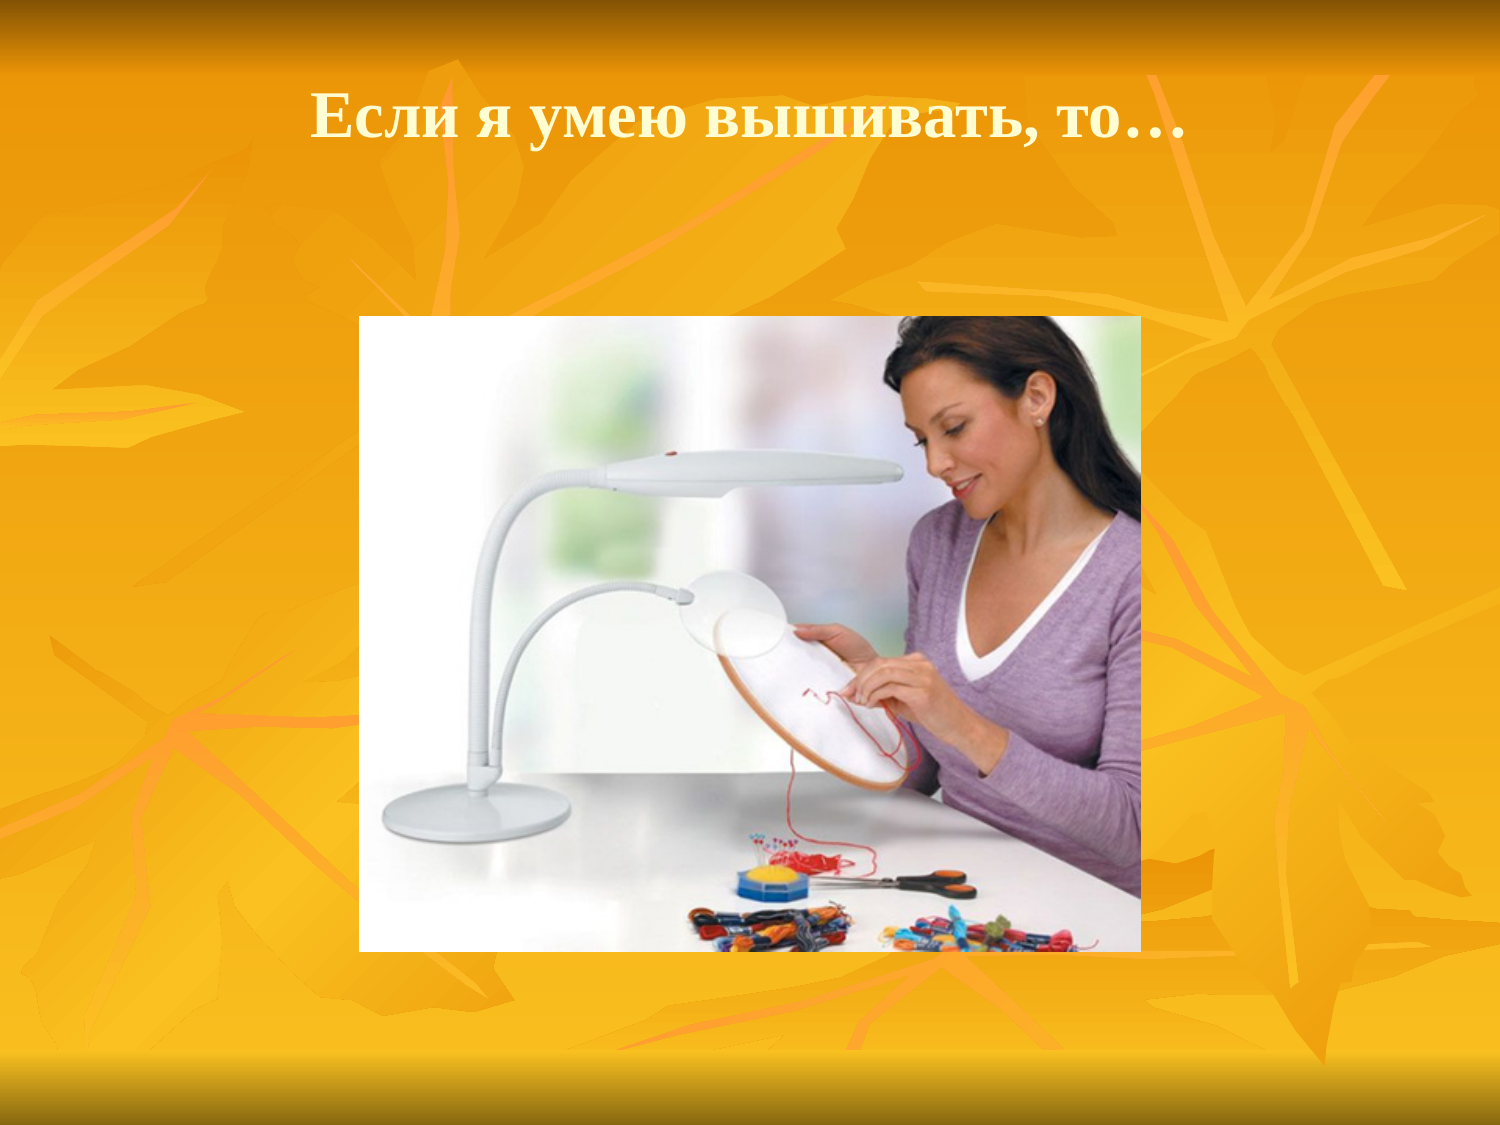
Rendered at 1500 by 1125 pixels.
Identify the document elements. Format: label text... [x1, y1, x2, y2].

title Если я умею вышивать, то… [74, 45, 1426, 177]
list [359, 316, 1141, 952]
